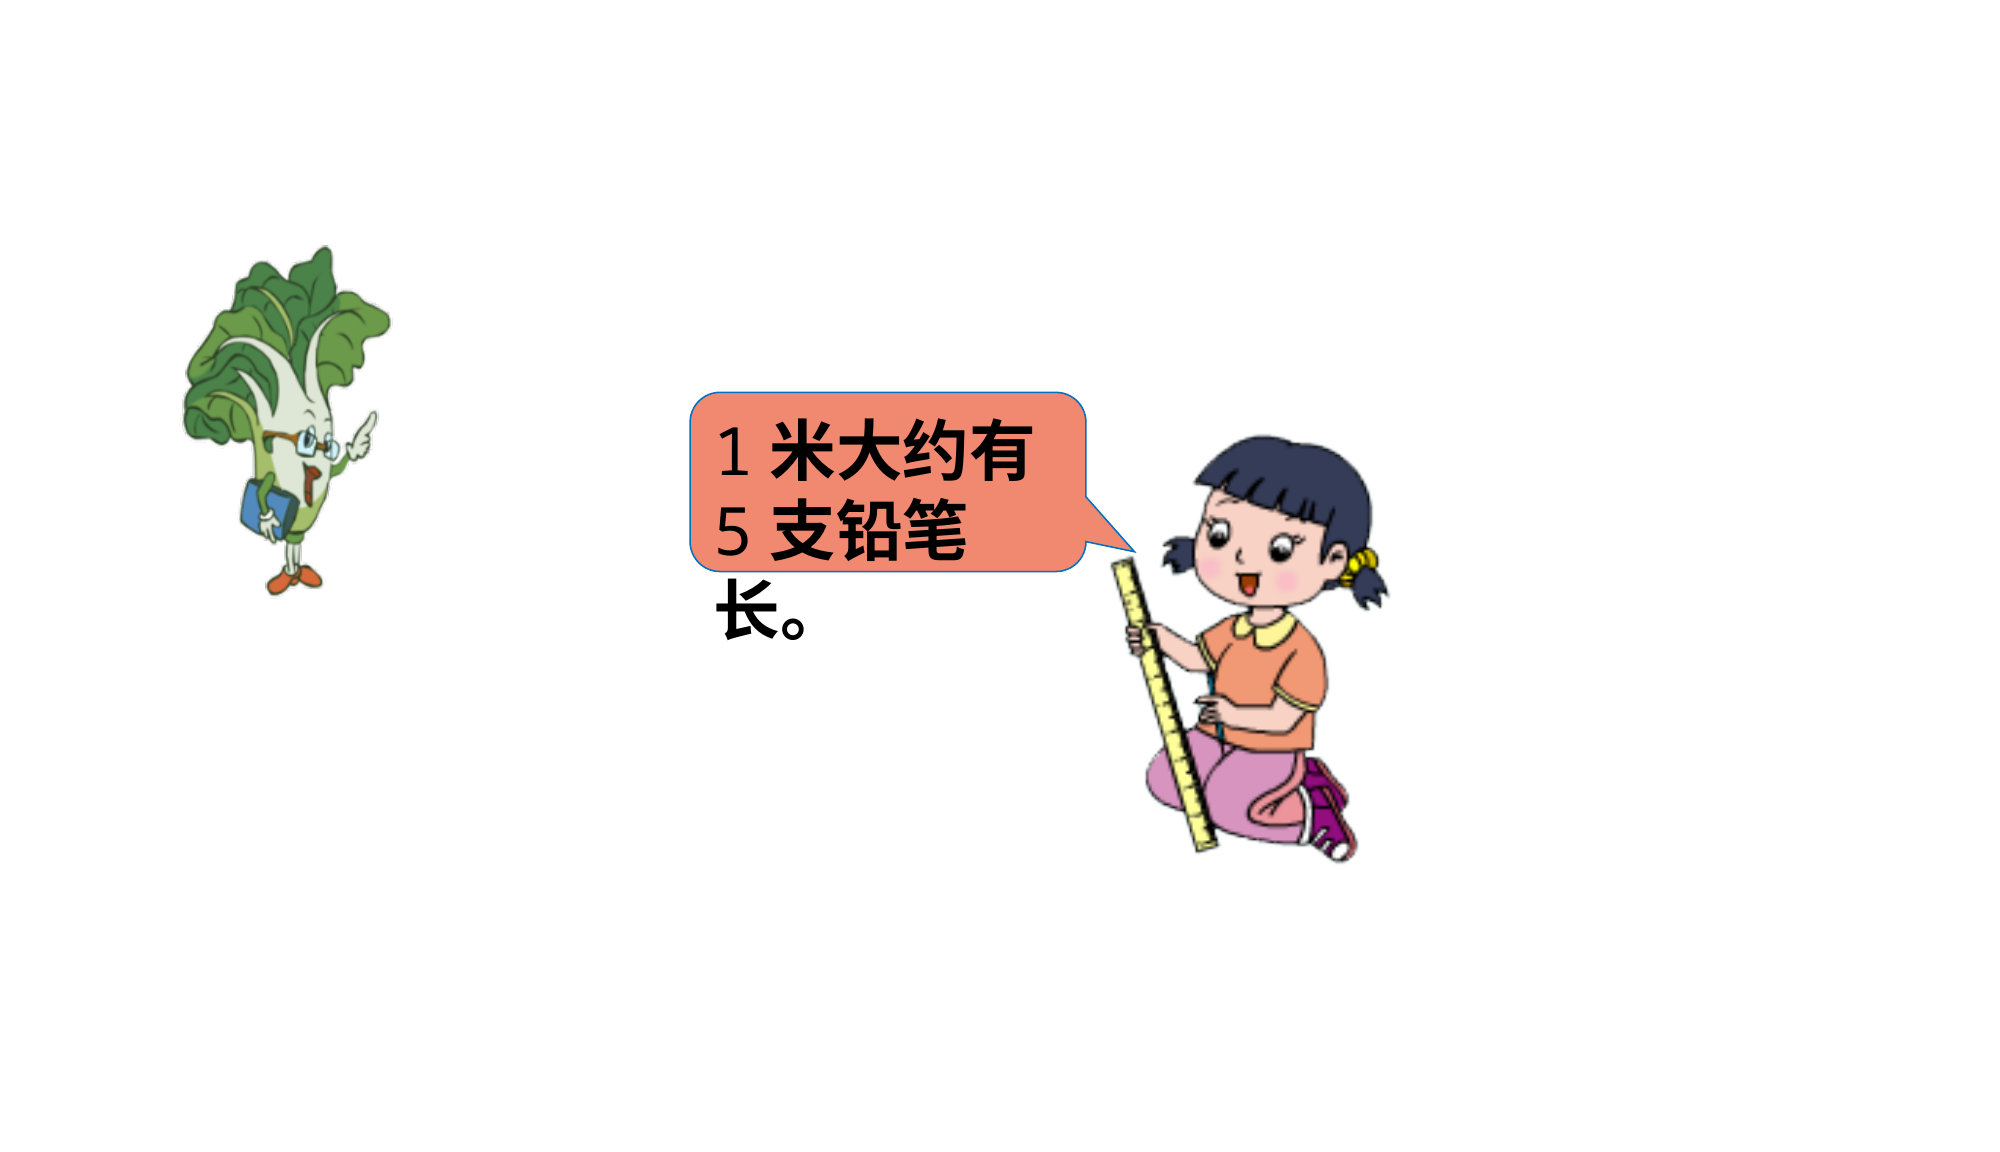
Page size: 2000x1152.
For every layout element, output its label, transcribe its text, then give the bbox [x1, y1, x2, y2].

picture [1085, 420, 1406, 871]
picture [178, 244, 396, 600]
text_box 1米大约有5支铅笔长。 [690, 392, 1086, 572]
